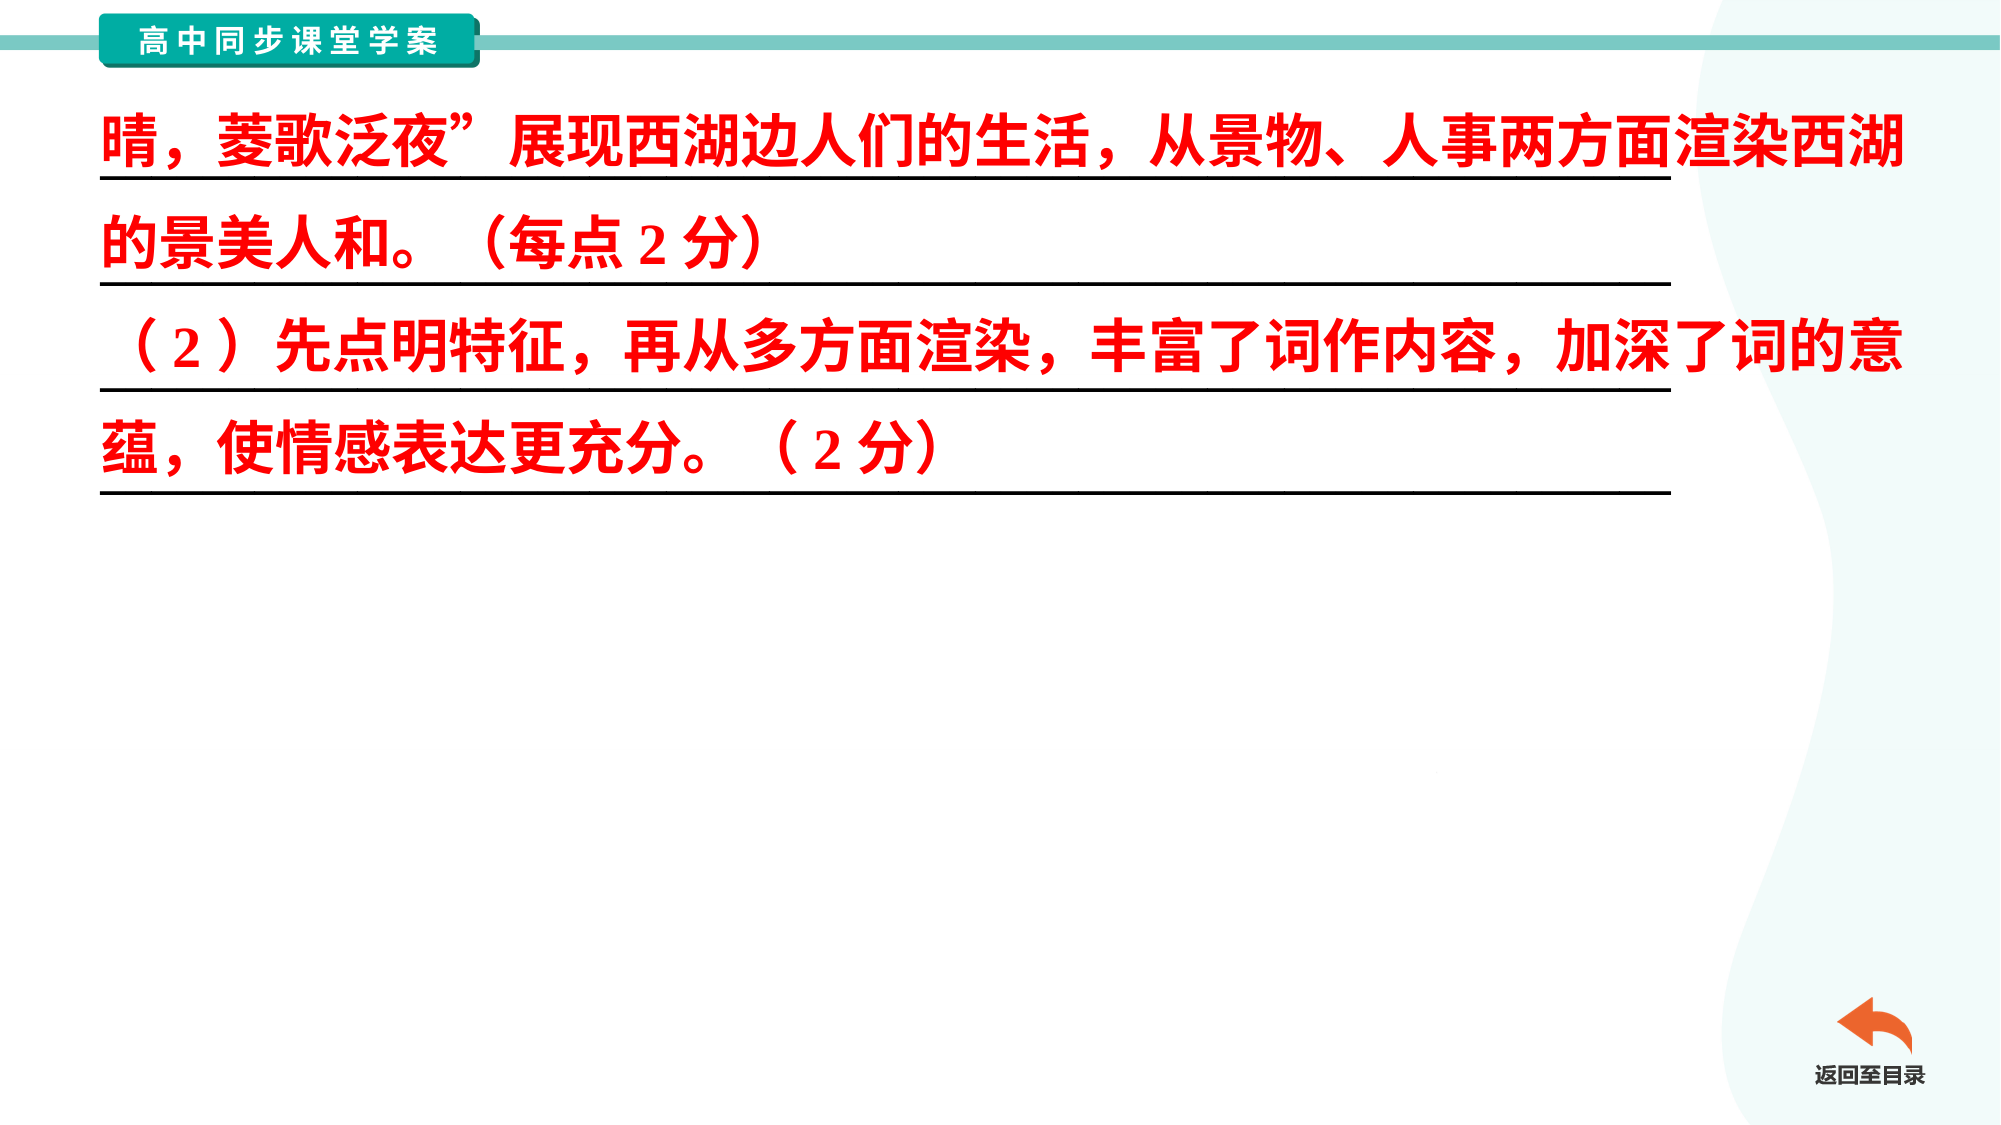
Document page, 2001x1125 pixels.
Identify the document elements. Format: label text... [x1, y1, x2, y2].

picture [0, 0, 2000, 1125]
text_box _____________________________________________________________ _____________________________________________________________ _____________________________________________________________ _____________________________________________________________ [100, 470, 1899, 482]
text_box 晴，菱歌泛夜”展现西湖边人们的生活，从景物、人事两方面渲染西湖 的景美人和。（每点2分） （2）先点明特征，再从多方面渲染，丰富了词作内容，加深了词的意 蕴，使情感表达更充分。（2分） [100, 72, 1899, 470]
